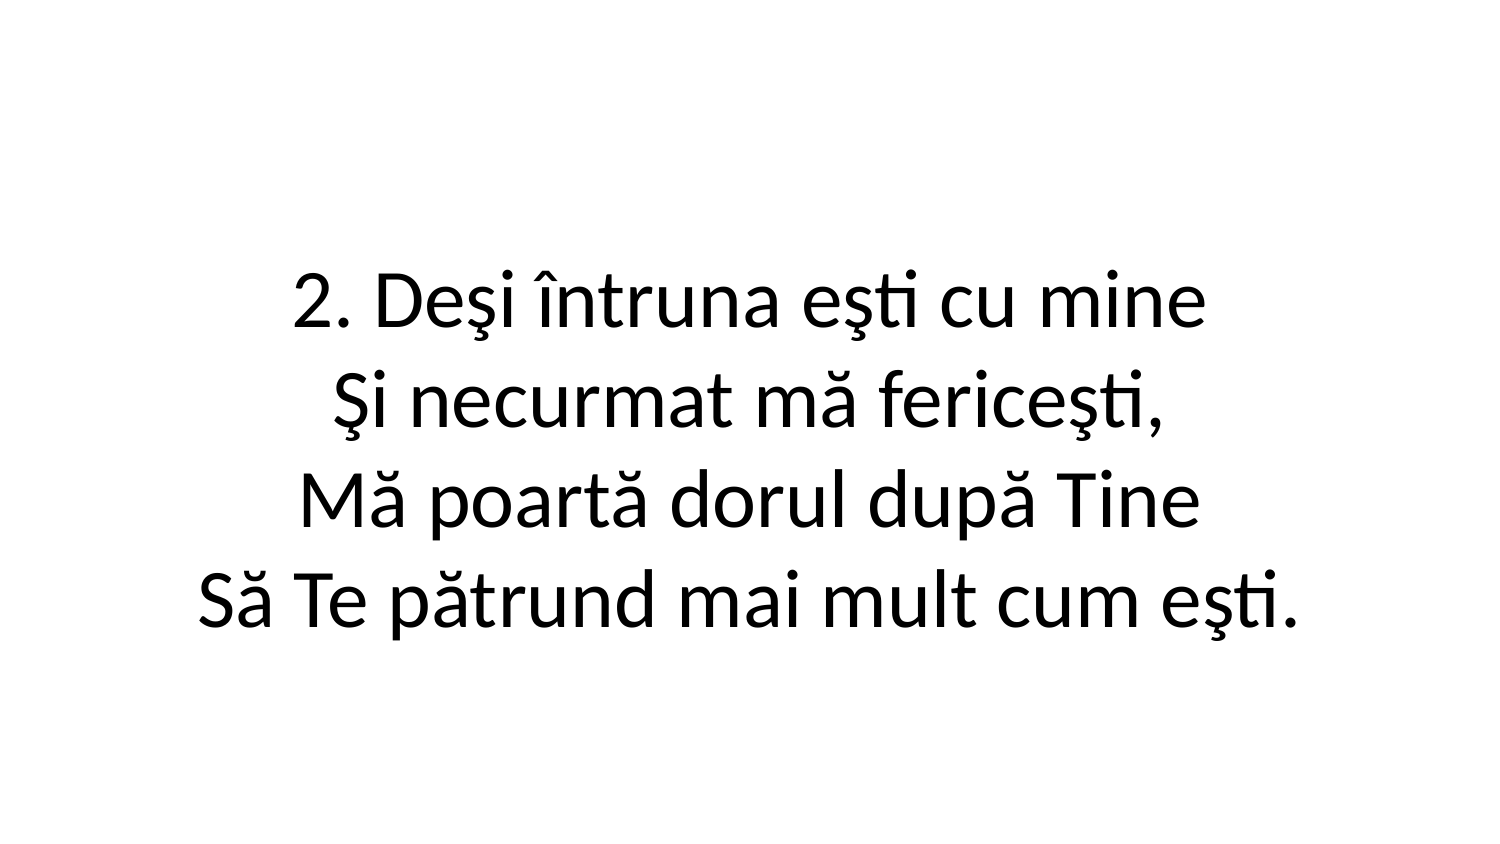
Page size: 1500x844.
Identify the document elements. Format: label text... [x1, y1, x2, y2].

text_box 2. Deşi întruna eşti cu mine Şi necurmat mă fericeşti, Mă poartă dorul după Tine Să Te pătrund mai mult cum eşti. [182, 192, 1318, 652]
